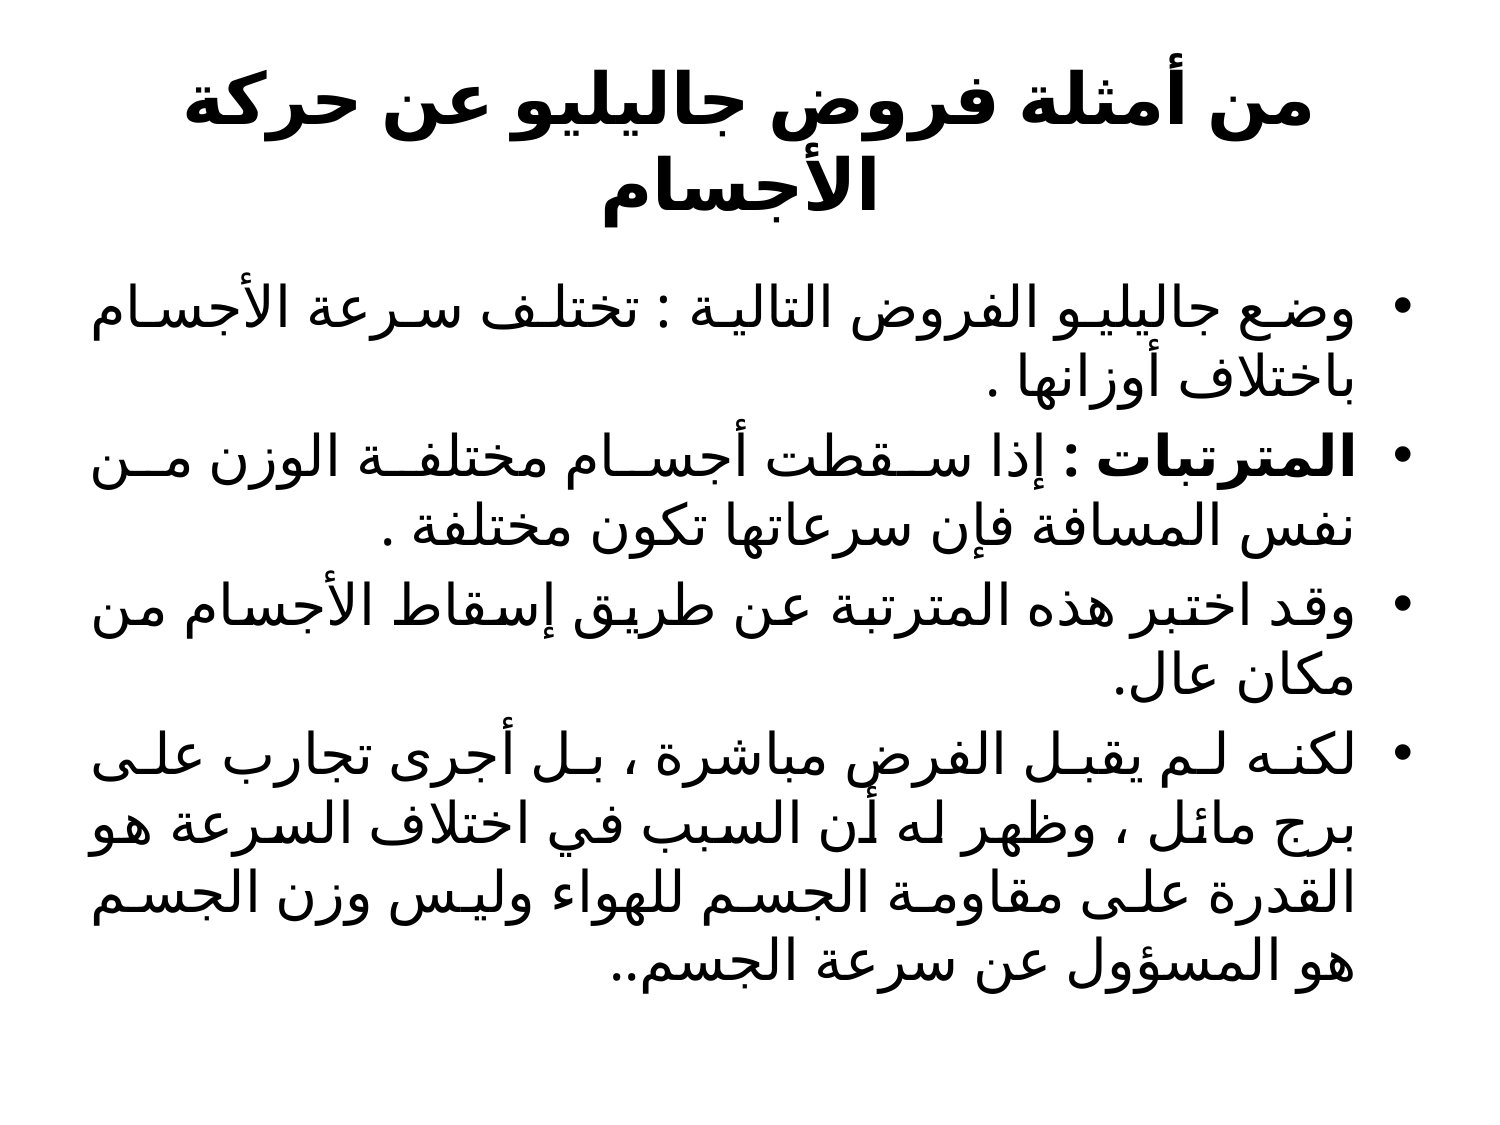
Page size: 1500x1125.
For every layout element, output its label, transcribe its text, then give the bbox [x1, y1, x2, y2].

list وضع جاليليو الفروض التالية : تختلف سرعة الأجسام باختلاف أوزانها . المترتبات : إذا سقطت أجسام مختلفة الوزن من نفس المسافة فإن سرعاتها تكون مختلفة . وقد اختبر هذه المترتبة عن طريق إسقاط الأجسام من مكان عال. لكنه لم يقبل الفرض مباشرة ، بل أجرى تجارب على برج مائل ، وظهر له أن السبب في اختلاف السرعة هو القدرة على مقاومة الجسم للهواء وليس وزن الجسم هو المسؤول عن سرعة الجسم.. [75, 262, 1425, 1005]
title من أمثلة فروض جاليليو عن حركة الأجسام [75, 45, 1425, 233]
